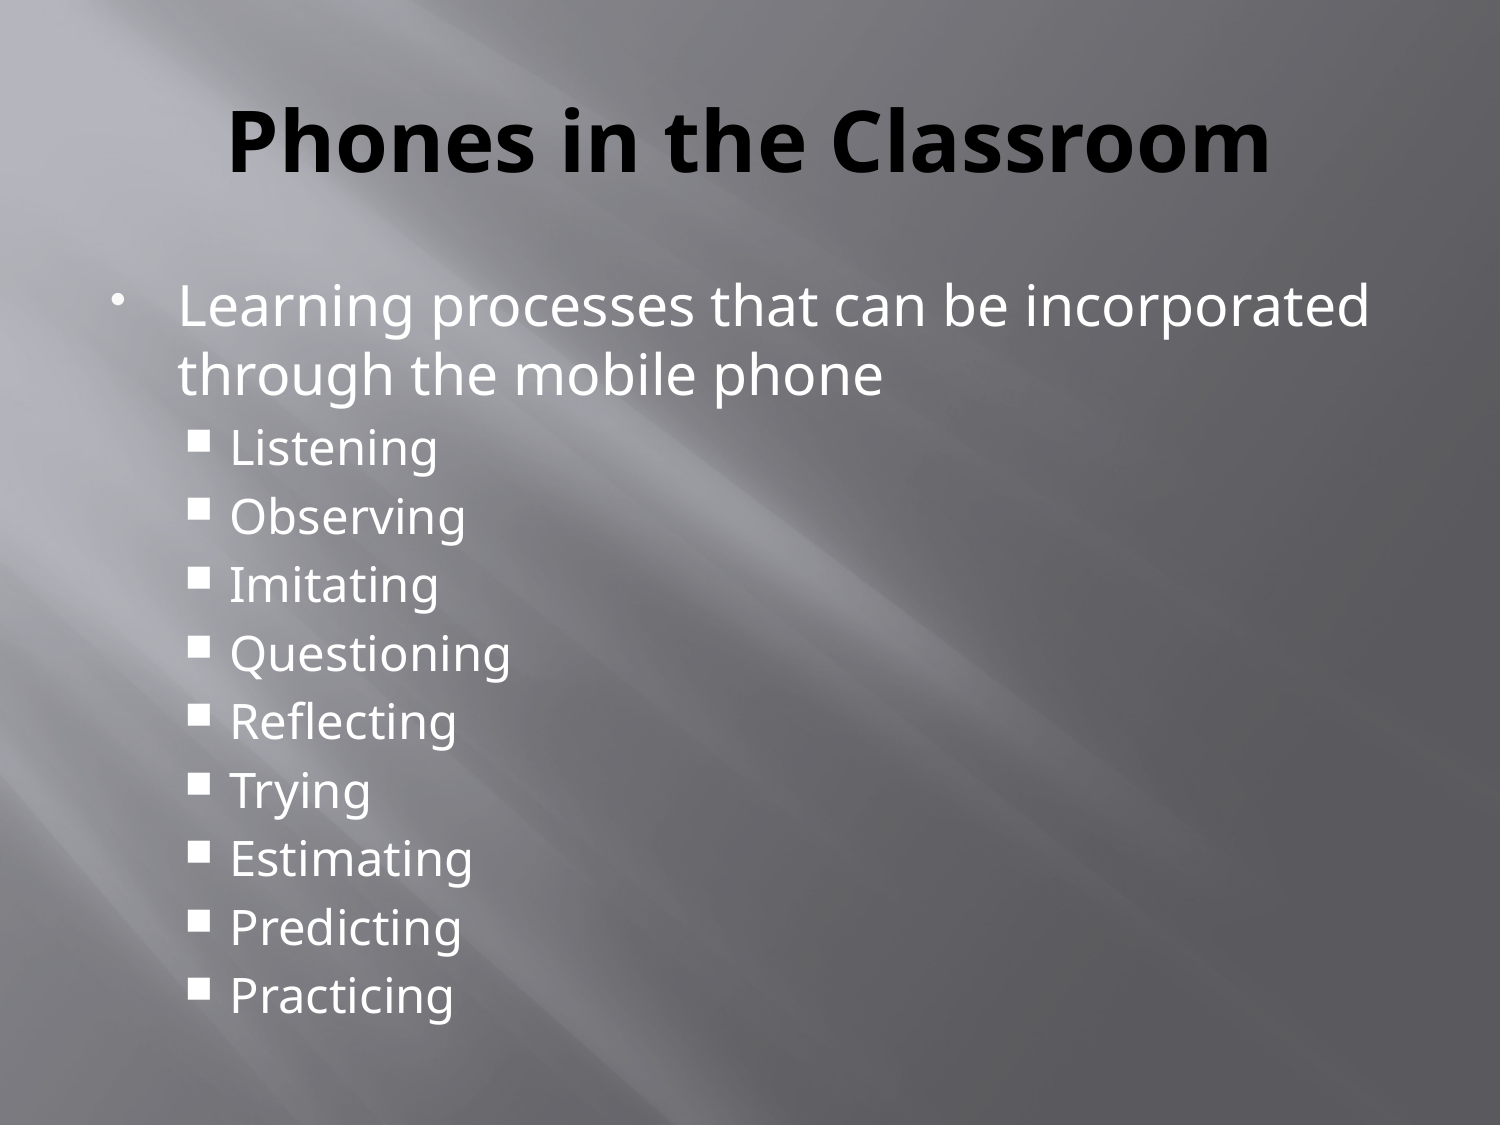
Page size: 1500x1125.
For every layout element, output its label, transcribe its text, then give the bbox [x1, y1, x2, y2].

title Phones in the Classroom [75, 45, 1425, 233]
list Learning processes that can be incorporated through the mobile phone Listening Observing Imitating Questioning Reflecting Trying Estimating Predicting Practicing [75, 262, 1425, 1035]
